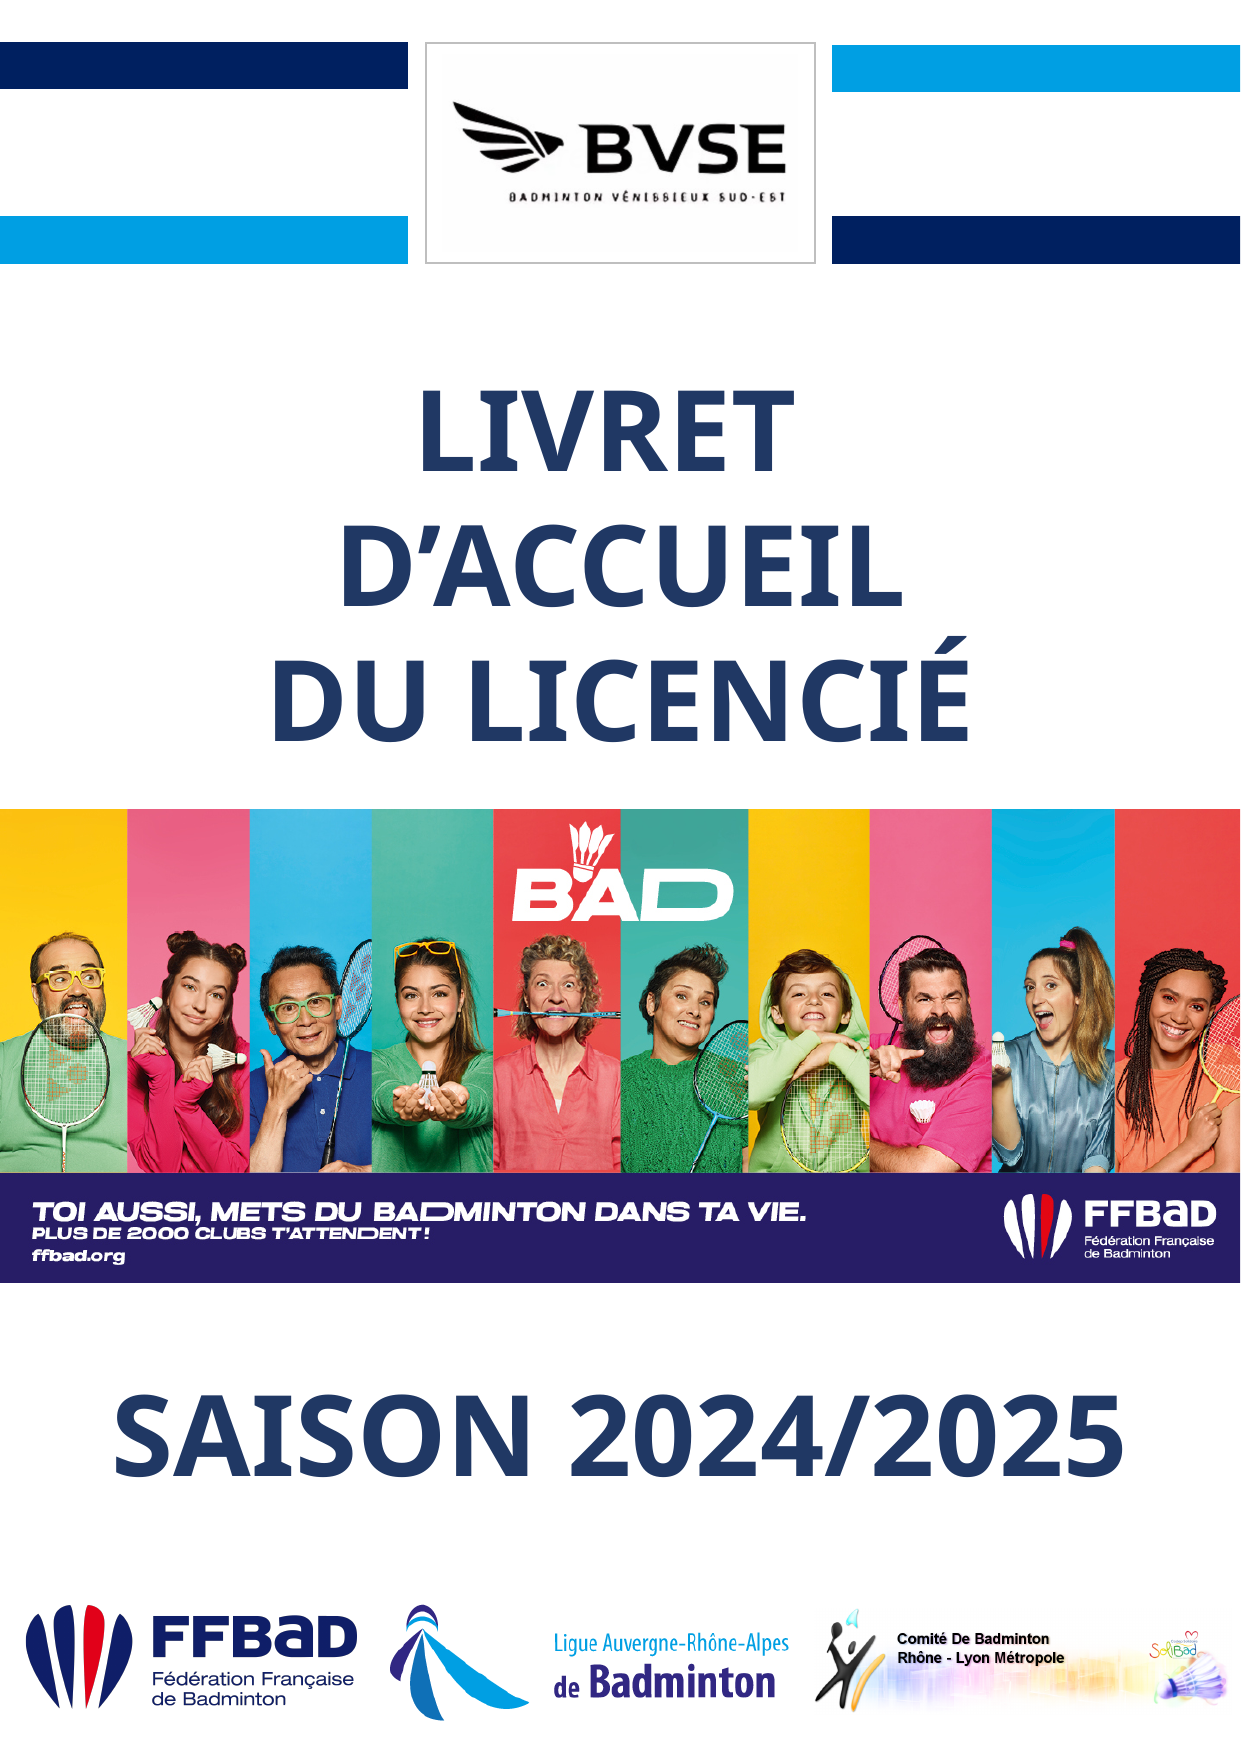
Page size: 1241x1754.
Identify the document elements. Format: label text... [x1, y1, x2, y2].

text_box LIVRET D’ACCUEIL DU LICENCIÉ SAISON 2024/2025 [0, 1283, 1241, 1506]
picture [442, 54, 798, 252]
text_box [0, 216, 408, 264]
picture [814, 1608, 1232, 1715]
text_box [0, 42, 408, 89]
picture [383, 1602, 798, 1722]
text_box [832, 216, 1241, 264]
picture [20, 1605, 357, 1709]
text_box [832, 45, 1241, 92]
text_box LIVRET D’ACCUEIL DU LICENCIÉ SAISON 2024/2025 [0, 351, 1241, 809]
text_box Insérer logo club [425, 42, 816, 264]
picture [0, 809, 1241, 1283]
